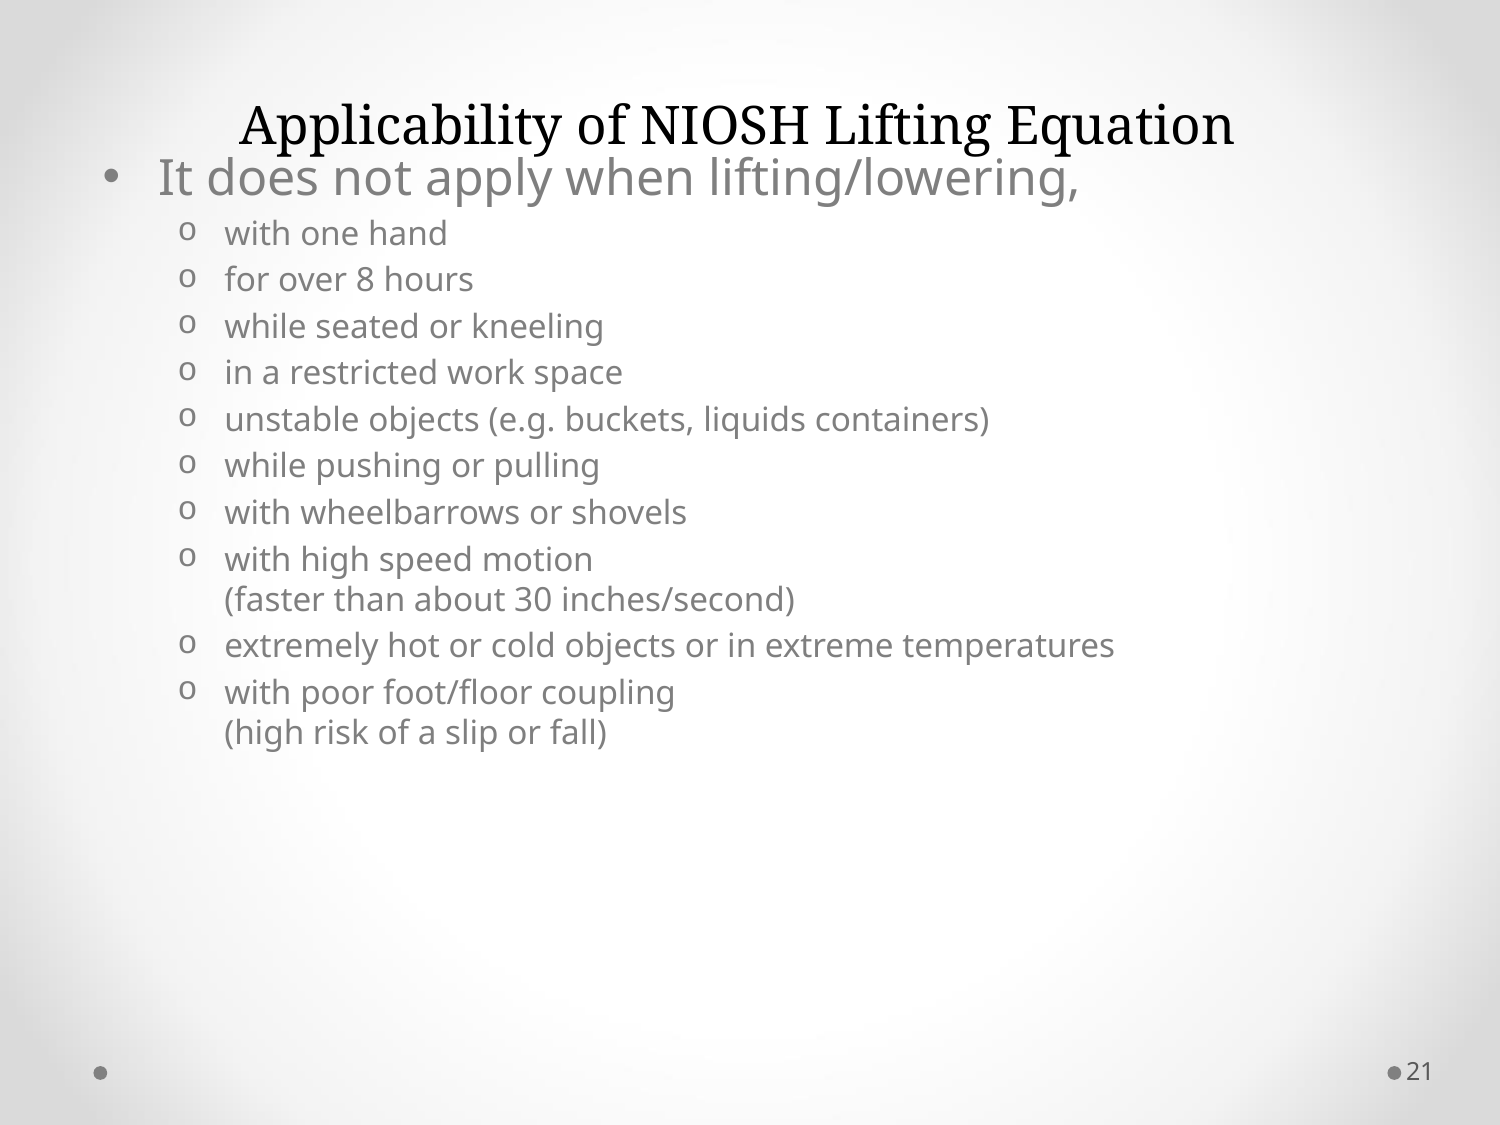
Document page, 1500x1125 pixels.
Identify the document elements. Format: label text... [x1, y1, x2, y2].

title Applicability of NIOSH Lifting Equation [62, 62, 1413, 163]
picture [0, 0, 1500, 1125]
list It does not apply when lifting/lowering, with one hand for over 8 hours while seated or kneeling in a restricted work space unstable objects (e.g. buckets, liquids containers) while pushing or pulling with wheelbarrows or shovels with high speed motion (faster than about 30 inches/second) extremely hot or cold objects or in extreme temperatures with poor foot/floor coupling (high risk of a slip or fall) [87, 137, 1438, 1113]
slide_number 21 [1401, 1042, 1494, 1103]
